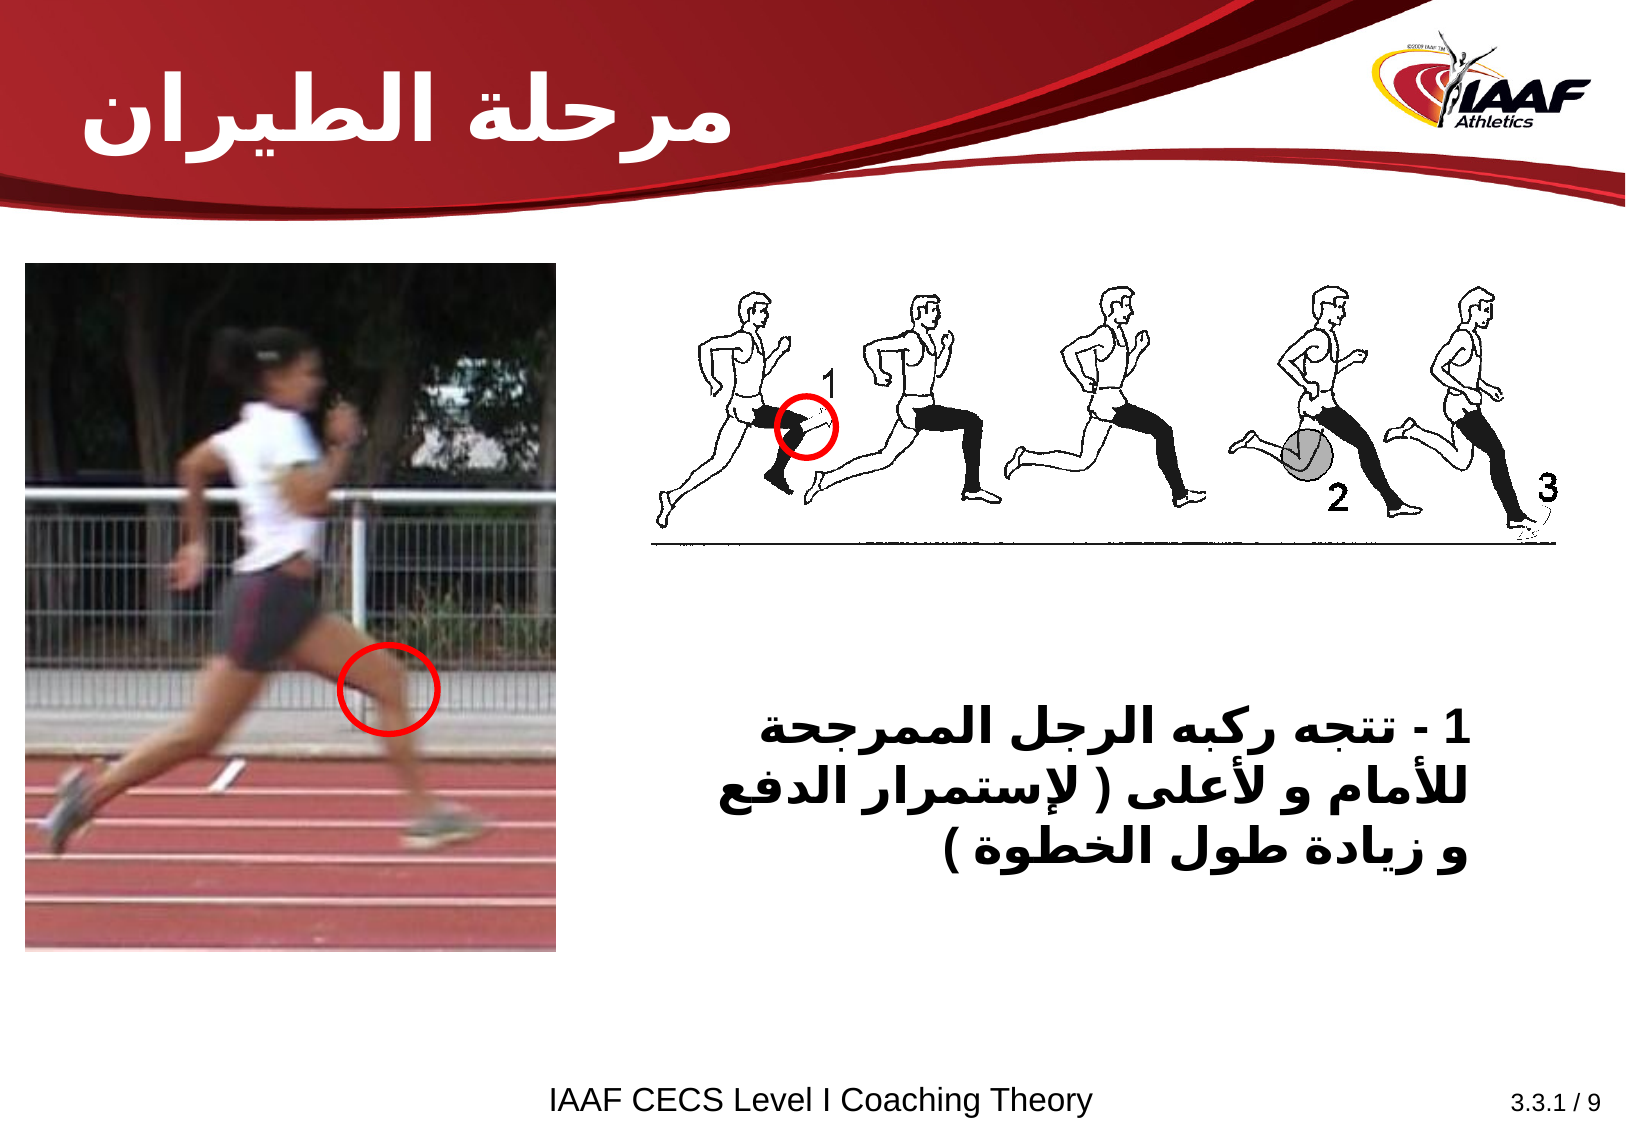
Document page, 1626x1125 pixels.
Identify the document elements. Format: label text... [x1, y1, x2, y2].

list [25, 263, 556, 952]
text_box مرحلة الطيران [65, 42, 779, 168]
picture [0, 0, 1626, 1125]
text_box 1 - تتجه ركبه الرجل الممرجحة للأمام و لأعلى ( لإستمرار الدفع و زيادة طول الخطوة ) [673, 685, 1486, 881]
text_box IAAF CECS Level I Coaching Theory [466, 1071, 1177, 1100]
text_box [650, 263, 1564, 574]
text_box 3.3.1 / 9 [1487, 1079, 1625, 1125]
